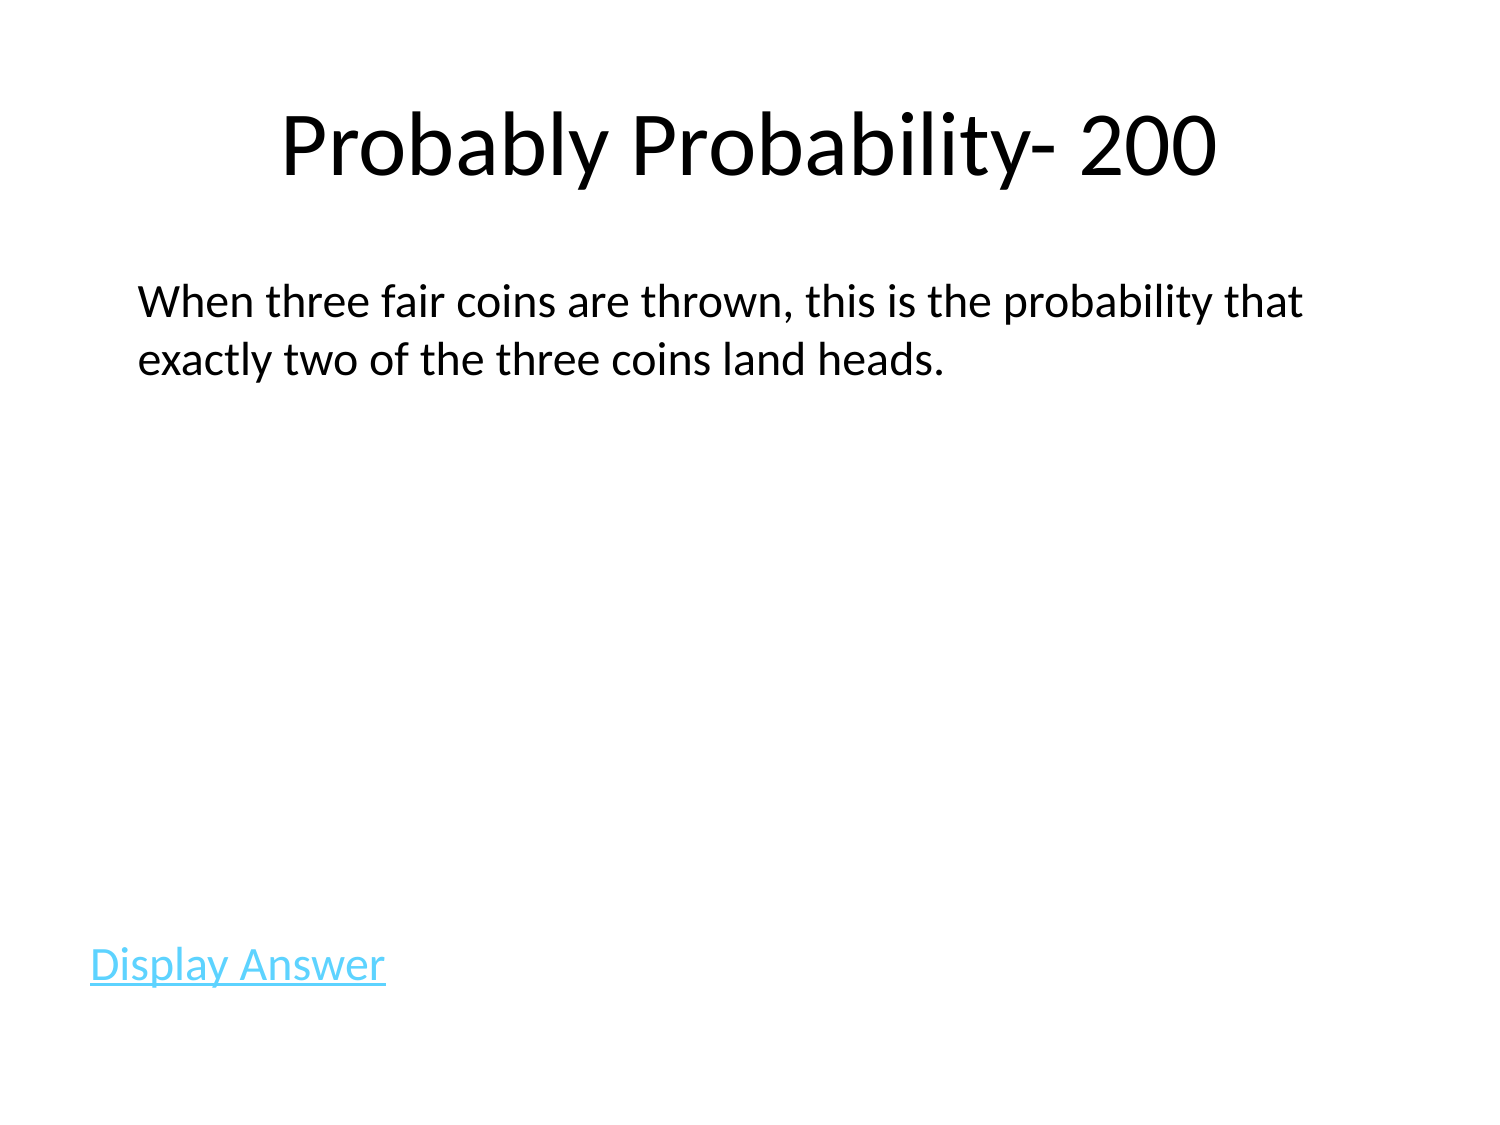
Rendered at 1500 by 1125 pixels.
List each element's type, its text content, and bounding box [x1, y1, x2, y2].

title Probably Probability- 200 [75, 45, 1425, 233]
list When three fair coins are thrown, this is the probability that exactly two of the three coins land heads. Display Answer [75, 262, 1425, 1005]
